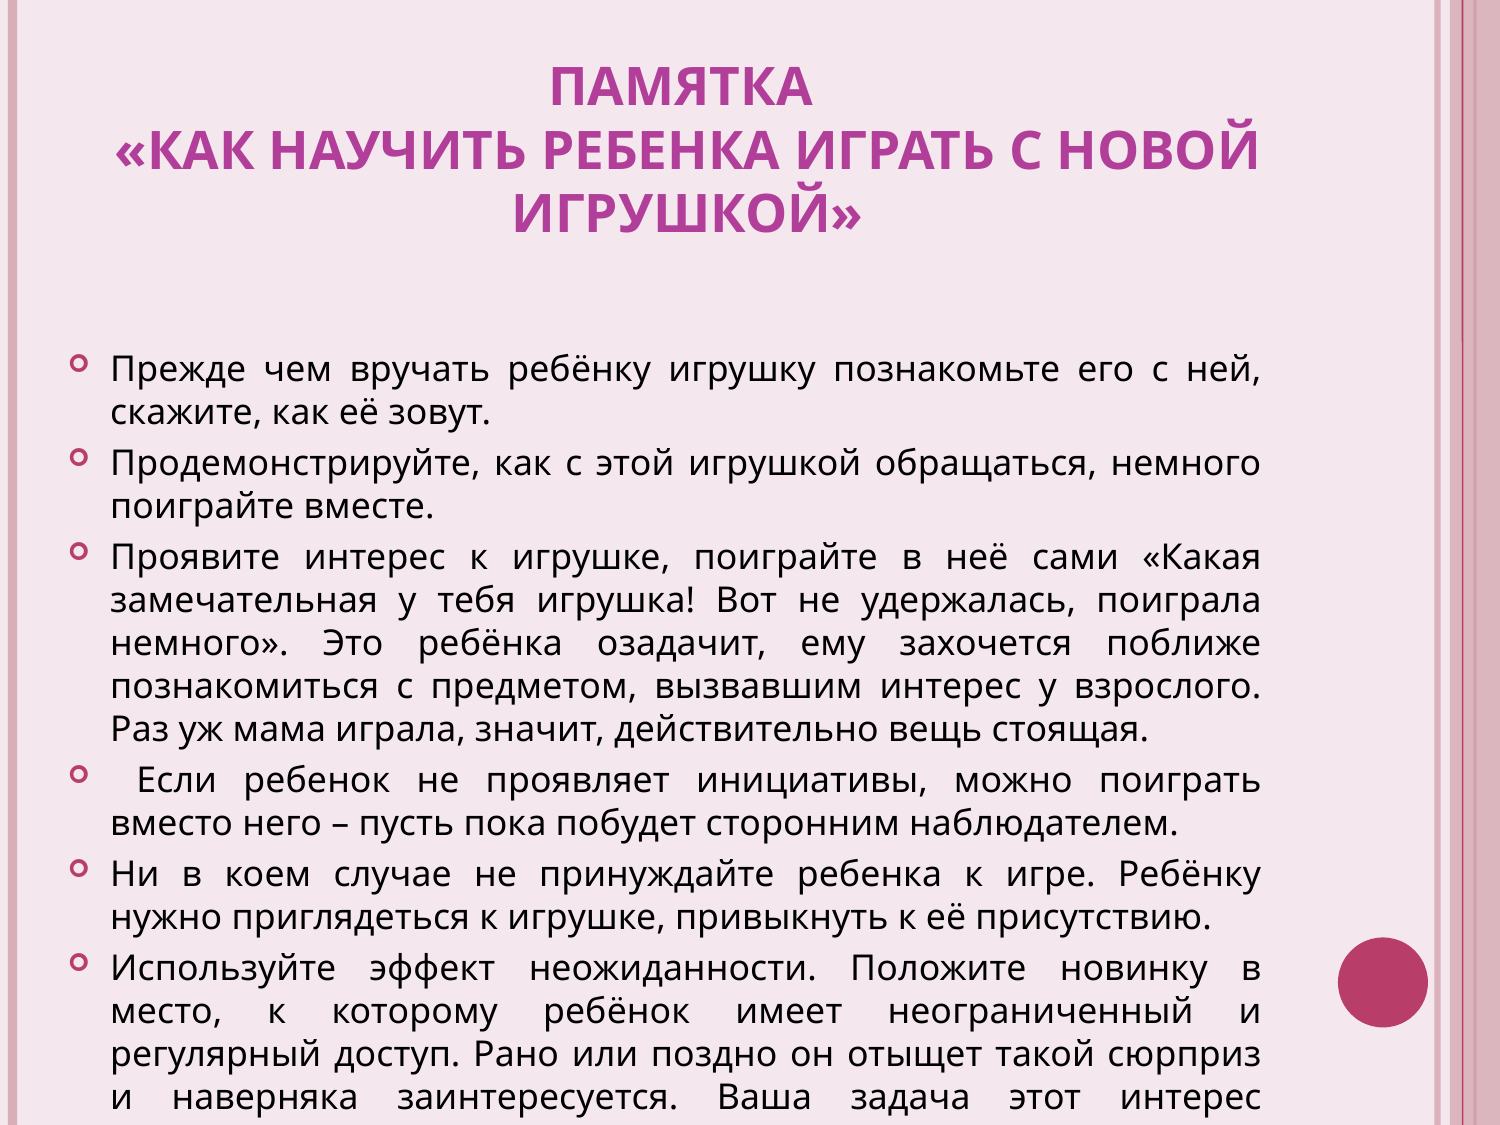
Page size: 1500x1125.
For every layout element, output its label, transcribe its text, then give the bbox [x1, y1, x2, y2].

list Прежде чем вручать ребёнку игрушку познакомьте его с ней, скажите, как её зовут. Продемонстрируйте, как с этой игрушкой обращаться, немного поиграйте вместе. Проявите интерес к игрушке, поиграйте в неё сами «Какая замечательная у тебя игрушка! Вот не удержалась, поиграла немного». Это ребёнка озадачит, ему захочется поближе познакомиться с предметом, вызвавшим интерес у взрослого. Раз уж мама играла, значит, действительно вещь стоящая. Если ребенок не проявляет инициативы, можно поиграть вместо него – пусть пока побудет сторонним наблюдателем. Ни в коем случае не принуждайте ребенка к игре. Ребёнку нужно приглядеться к игрушке, привыкнуть к её присутствию. Используйте эффект неожиданности. Положите новинку в место, к которому ребёнок имеет неограниченный и регулярный доступ. Рано или поздно он отыщет такой сюрприз и наверняка заинтересуется. Ваша задача этот интерес поддержать. [53, 338, 1279, 1125]
title Памятка «Как научить ребенка играть с новой игрушкой» [75, 45, 1300, 315]
